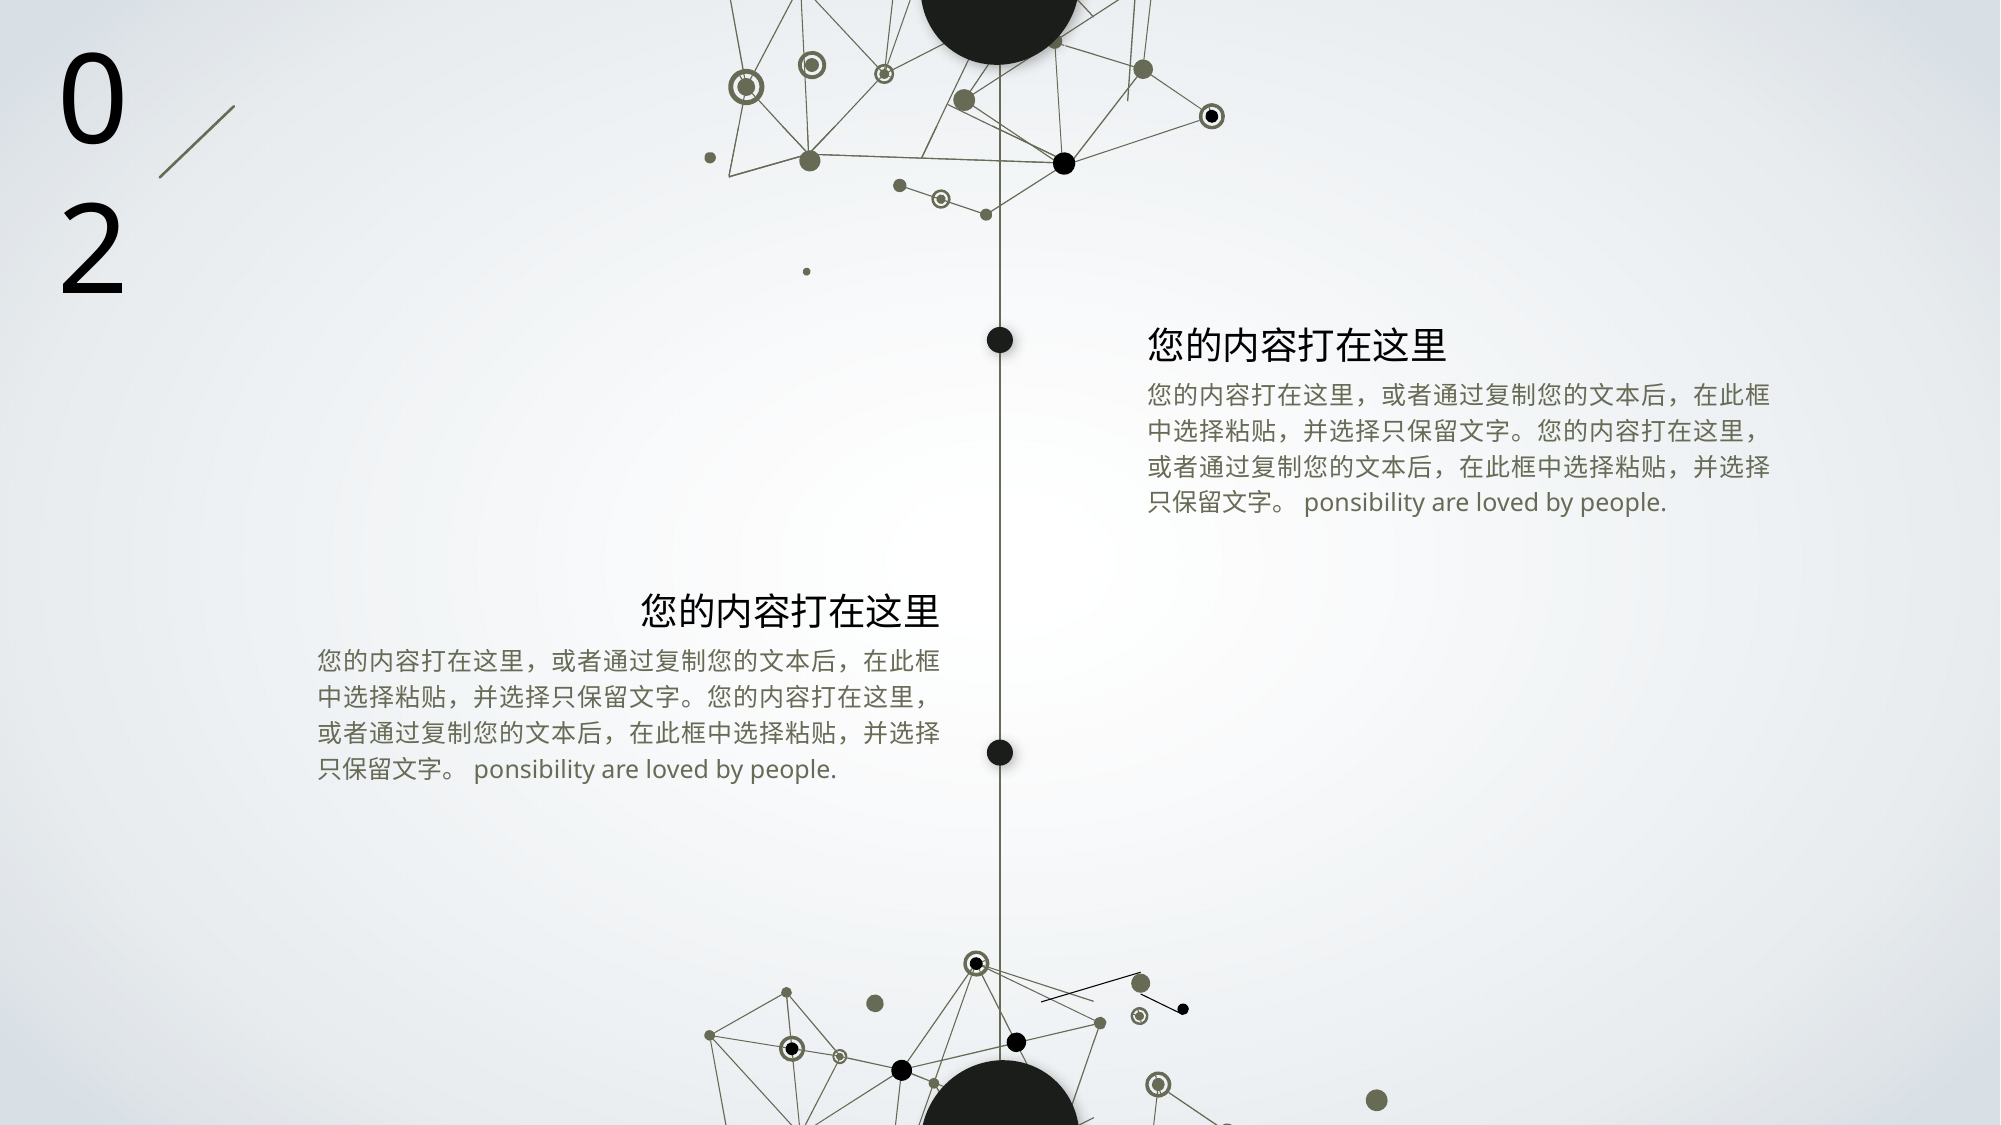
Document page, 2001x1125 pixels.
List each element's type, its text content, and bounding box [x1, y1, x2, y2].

text_box 您的内容打在这里 [1133, 314, 1635, 365]
text_box 02 [42, 10, 214, 326]
text_box 您的内容打在这里，或者通过复制您的文本后，在此框中选择粘贴，并选择只保留文字。您的内容打在这里，或者通过复制您的文本后，在此框中选择粘贴，并选择只保留文字。ponsibility are loved by people. [1133, 365, 1786, 525]
picture [0, 0, 999, 1125]
picture [1001, 0, 2001, 1125]
text_box [985, 325, 1015, 355]
text_box [985, 738, 1015, 767]
text_box 您的内容打在这里，或者通过复制您的文本后，在此框中选择粘贴，并选择只保留文字。您的内容打在这里，或者通过复制您的文本后，在此框中选择粘贴，并选择只保留文字。ponsibility are loved by people. [302, 632, 956, 791]
text_box 您的内容打在这里 [454, 580, 956, 632]
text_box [703, 0, 1299, 277]
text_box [703, 950, 1390, 1125]
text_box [159, 106, 234, 178]
